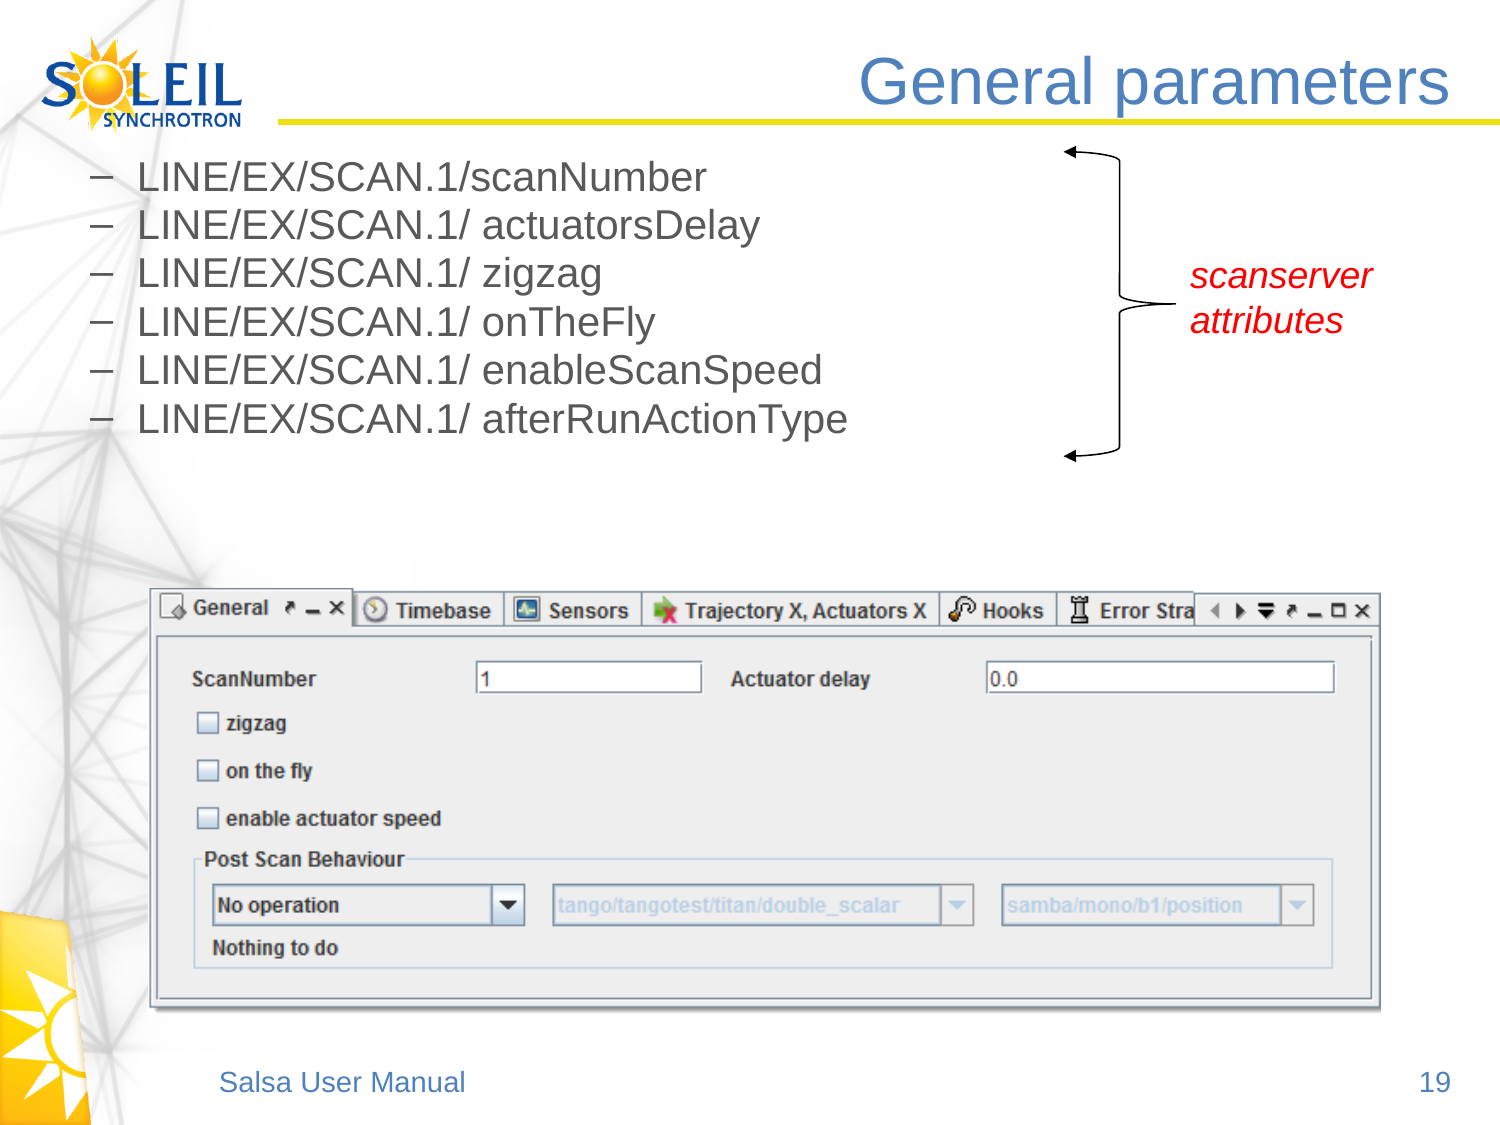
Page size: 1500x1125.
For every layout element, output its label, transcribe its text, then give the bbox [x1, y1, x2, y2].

text_box scanserver attributes [1175, 243, 1424, 349]
title General parameters [277, 31, 1467, 125]
text_box [1063, 145, 1176, 463]
text_box LINE/EX/SCAN.1/scanNumber LINE/EX/SCAN.1/ actuatorsDelay LINE/EX/SCAN.1/ zigzag LINE/EX/SCAN.1/ onTheFly LINE/EX/SCAN.1/ enableScanSpeed LINE/EX/SCAN.1/ afterRunActionType [0, 151, 1398, 1015]
picture [0, 0, 1500, 1125]
text_box Salsa User Manual 19 [100, 1046, 1467, 1116]
